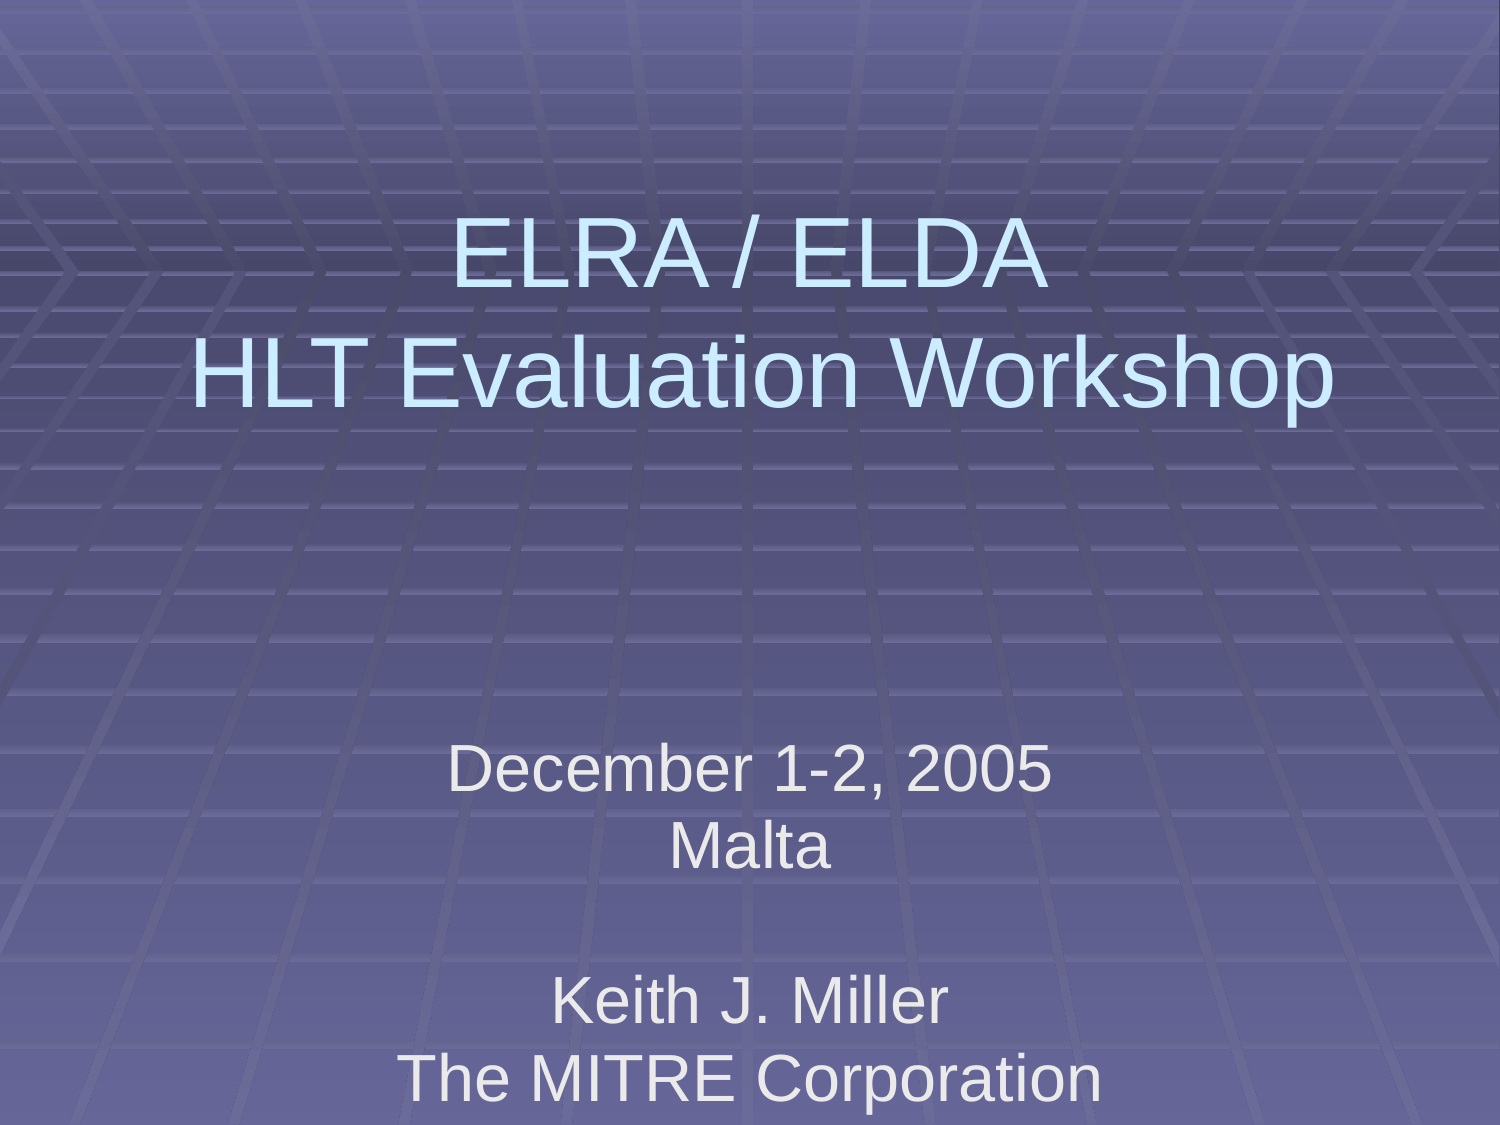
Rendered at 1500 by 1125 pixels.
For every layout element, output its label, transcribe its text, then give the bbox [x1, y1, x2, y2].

subtitle December 1-2, 2005 Malta Keith J. Miller The MITRE Corporation [124, 562, 1376, 851]
title ELRA / ELDA HLT Evaluation Workshop [74, 149, 1425, 436]
